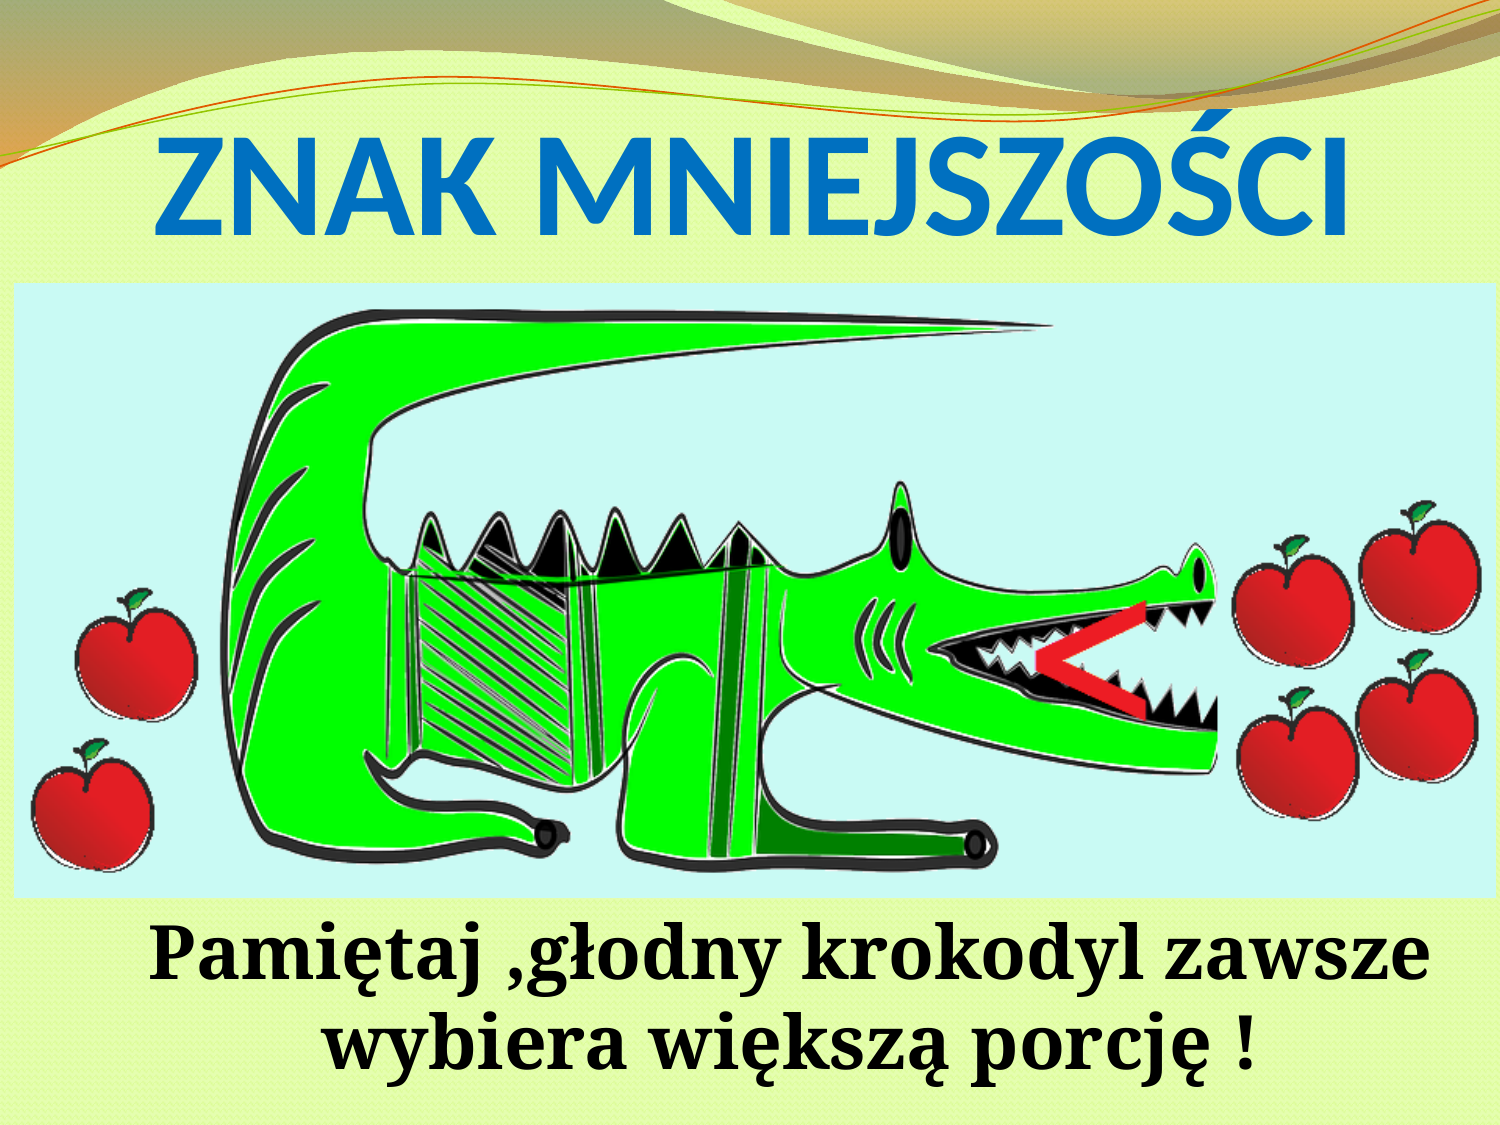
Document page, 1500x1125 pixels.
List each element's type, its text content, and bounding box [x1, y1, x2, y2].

text_box Pamiętaj ,głodny krokodyl zawsze wybiera większą porcję ! [123, 910, 1459, 1092]
title ZNAK MNIEJSZOŚCI [80, 78, 1431, 266]
picture [14, 282, 1496, 898]
